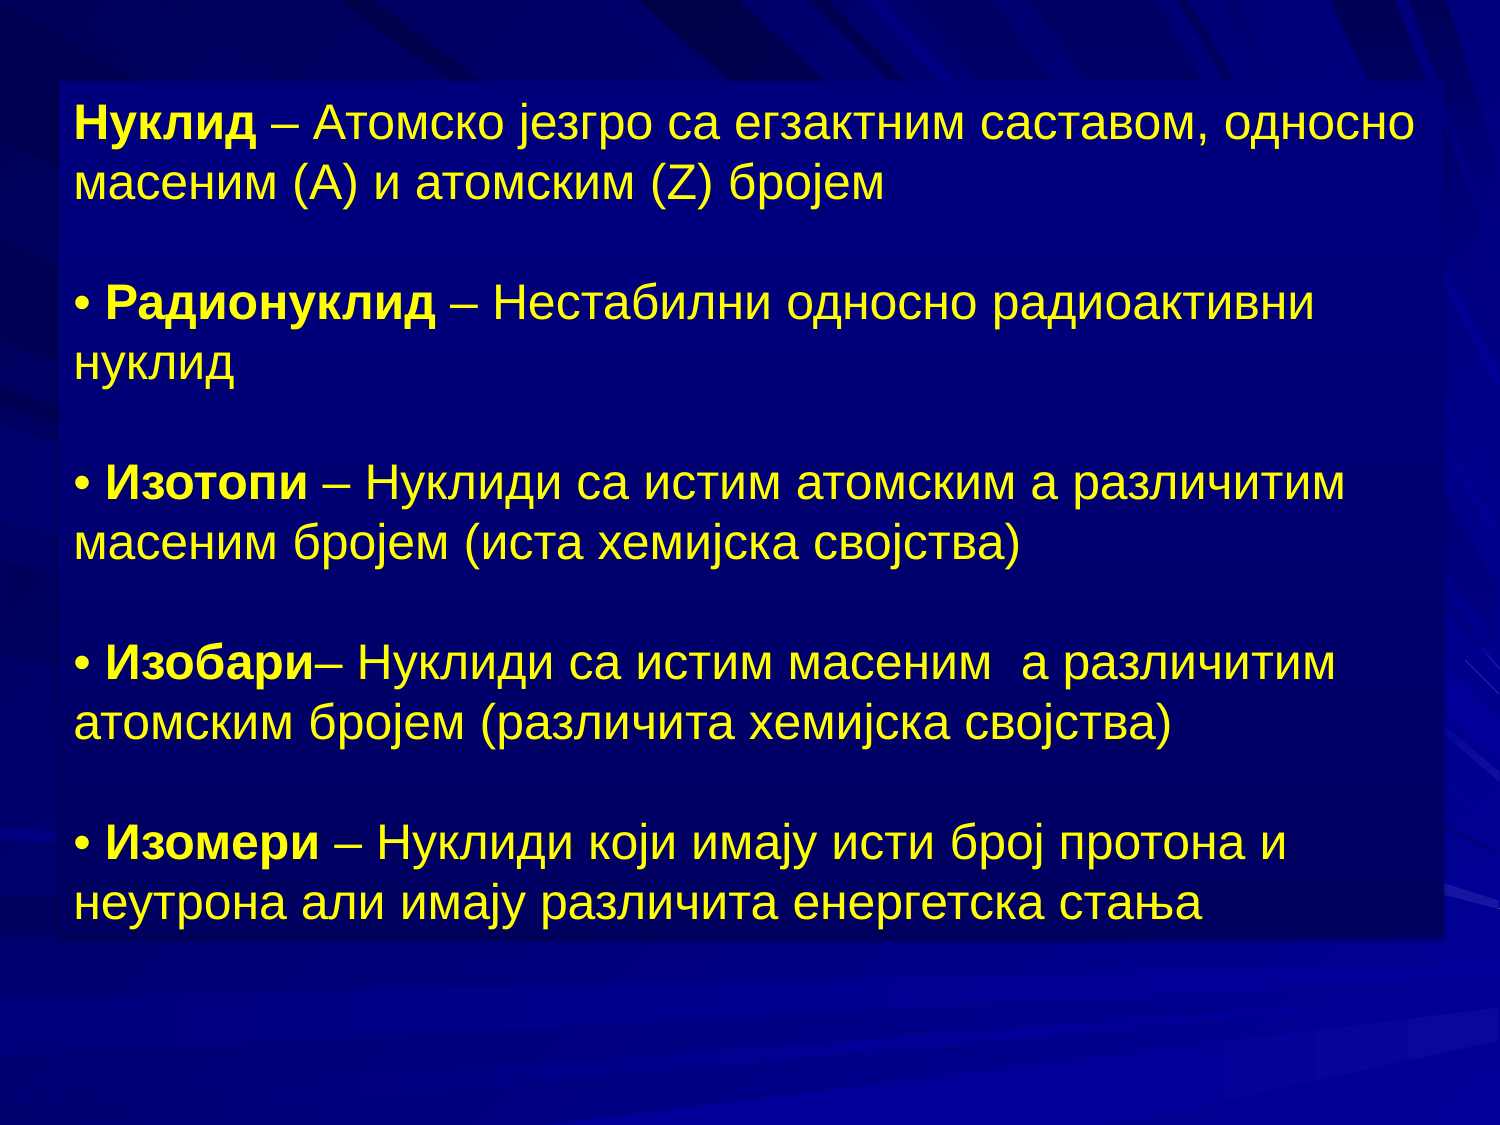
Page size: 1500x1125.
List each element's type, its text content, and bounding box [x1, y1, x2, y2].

text_box Нуклид – Атомско језгро са егзактним саставом, односно масеним (А) и атомским (Z) бројем • Радионуклид – Нестабилни односно радиоактивни нуклид • Изотопи – Нуклиди са истим атомским а различитим масеним бројем (иста хемијска својства) • Изобари– Нуклиди са истим масеним а различитим атомским бројем (различита хемијска својства) • Изомери – Нуклиди који имају исти број протона и неутрона али имају различита енергетска стања [58, 81, 1444, 937]
